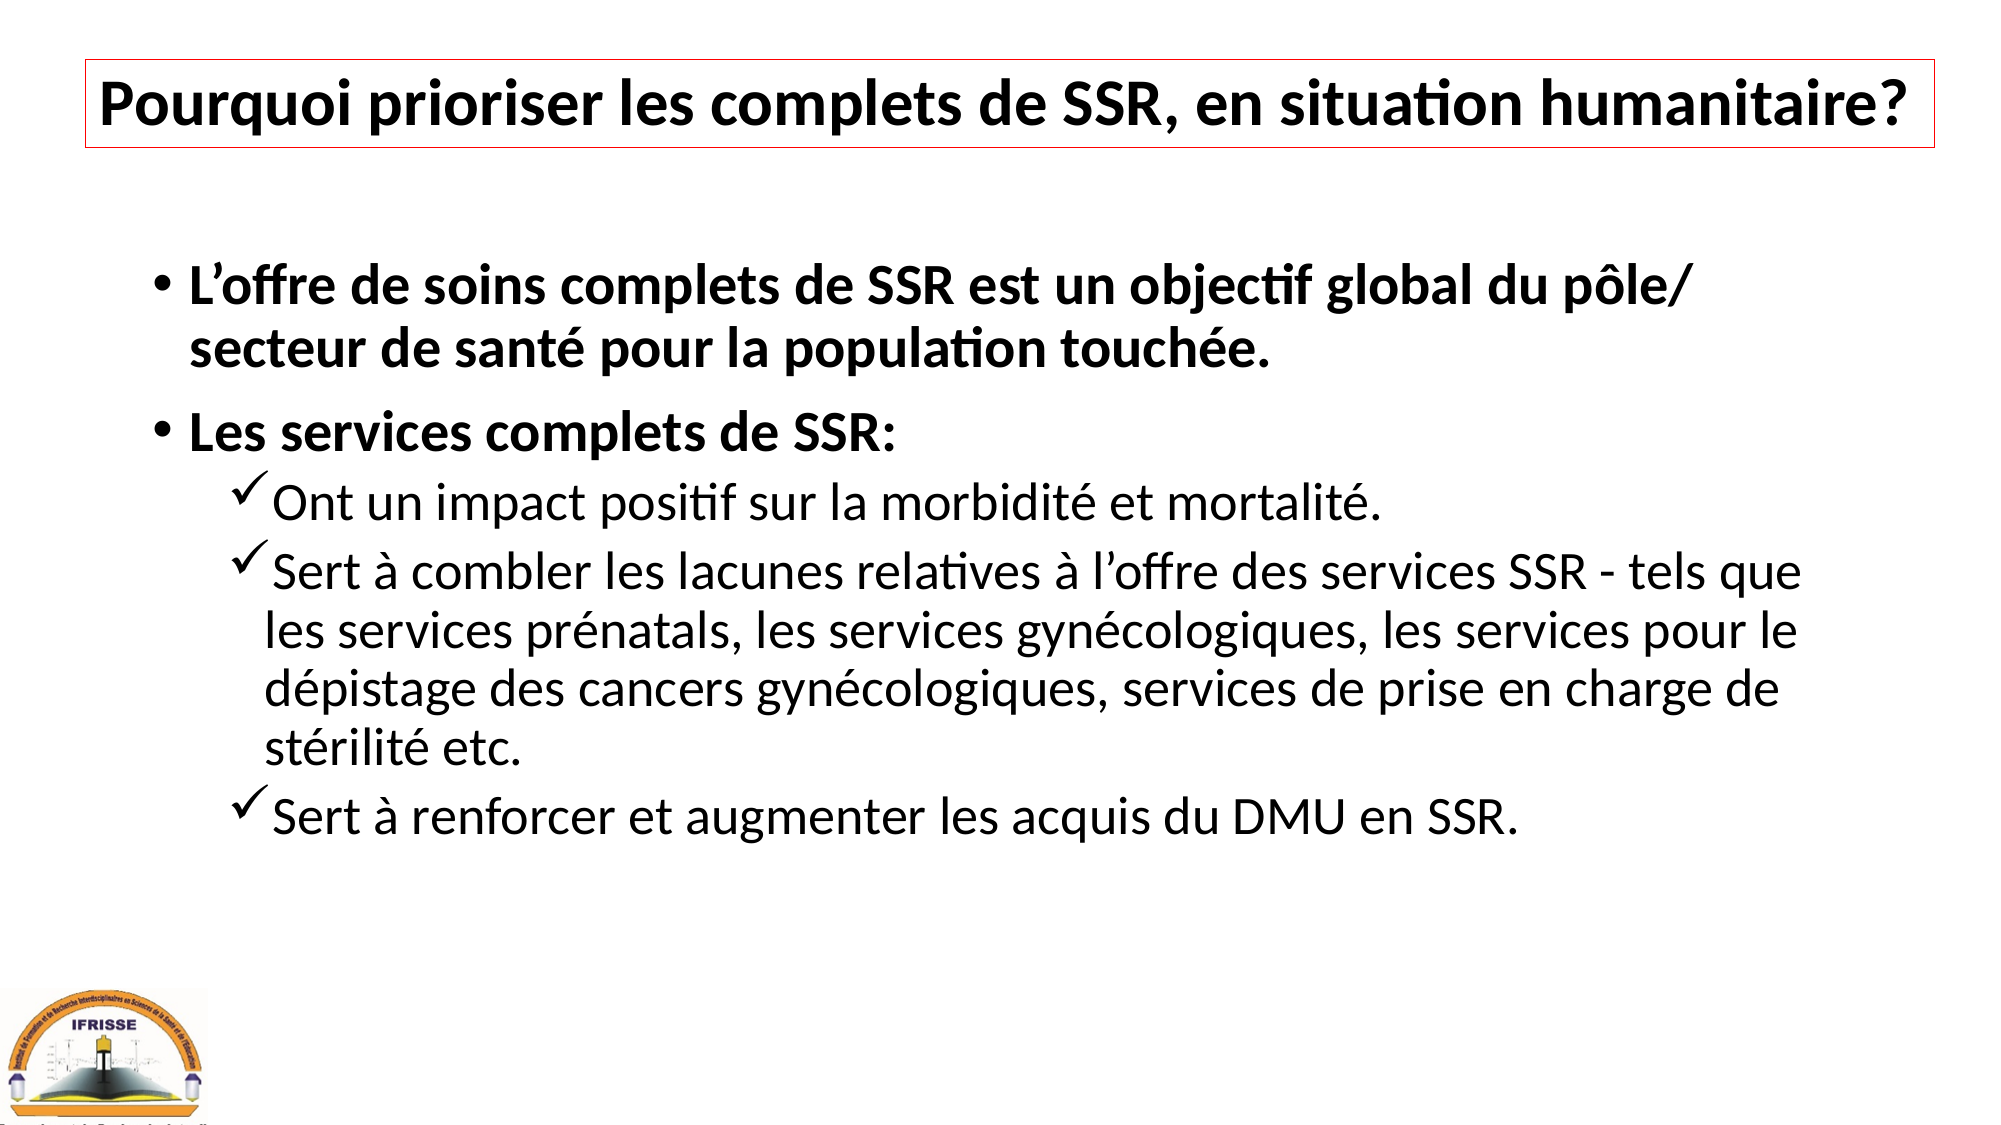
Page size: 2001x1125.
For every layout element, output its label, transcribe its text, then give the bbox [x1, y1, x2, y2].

list L’offre de soins complets de SSR est un objectif global du pôle/ secteur de santé pour la population touchée. Les services complets de SSR: Ont un impact positif sur la morbidité et mortalité. Sert à combler les lacunes relatives à l’offre des services SSR - tels que les services prénatals, les services gynécologiques, les services pour le dépistage des cancers gynécologiques, services de prise en charge de stérilité etc. Sert à renforcer et augmenter les acquis du DMU en SSR. [137, 246, 1863, 1014]
title Pourquoi prioriser les complets de SSR, en situation humanitaire? [85, 59, 1935, 148]
picture [0, 988, 208, 1125]
